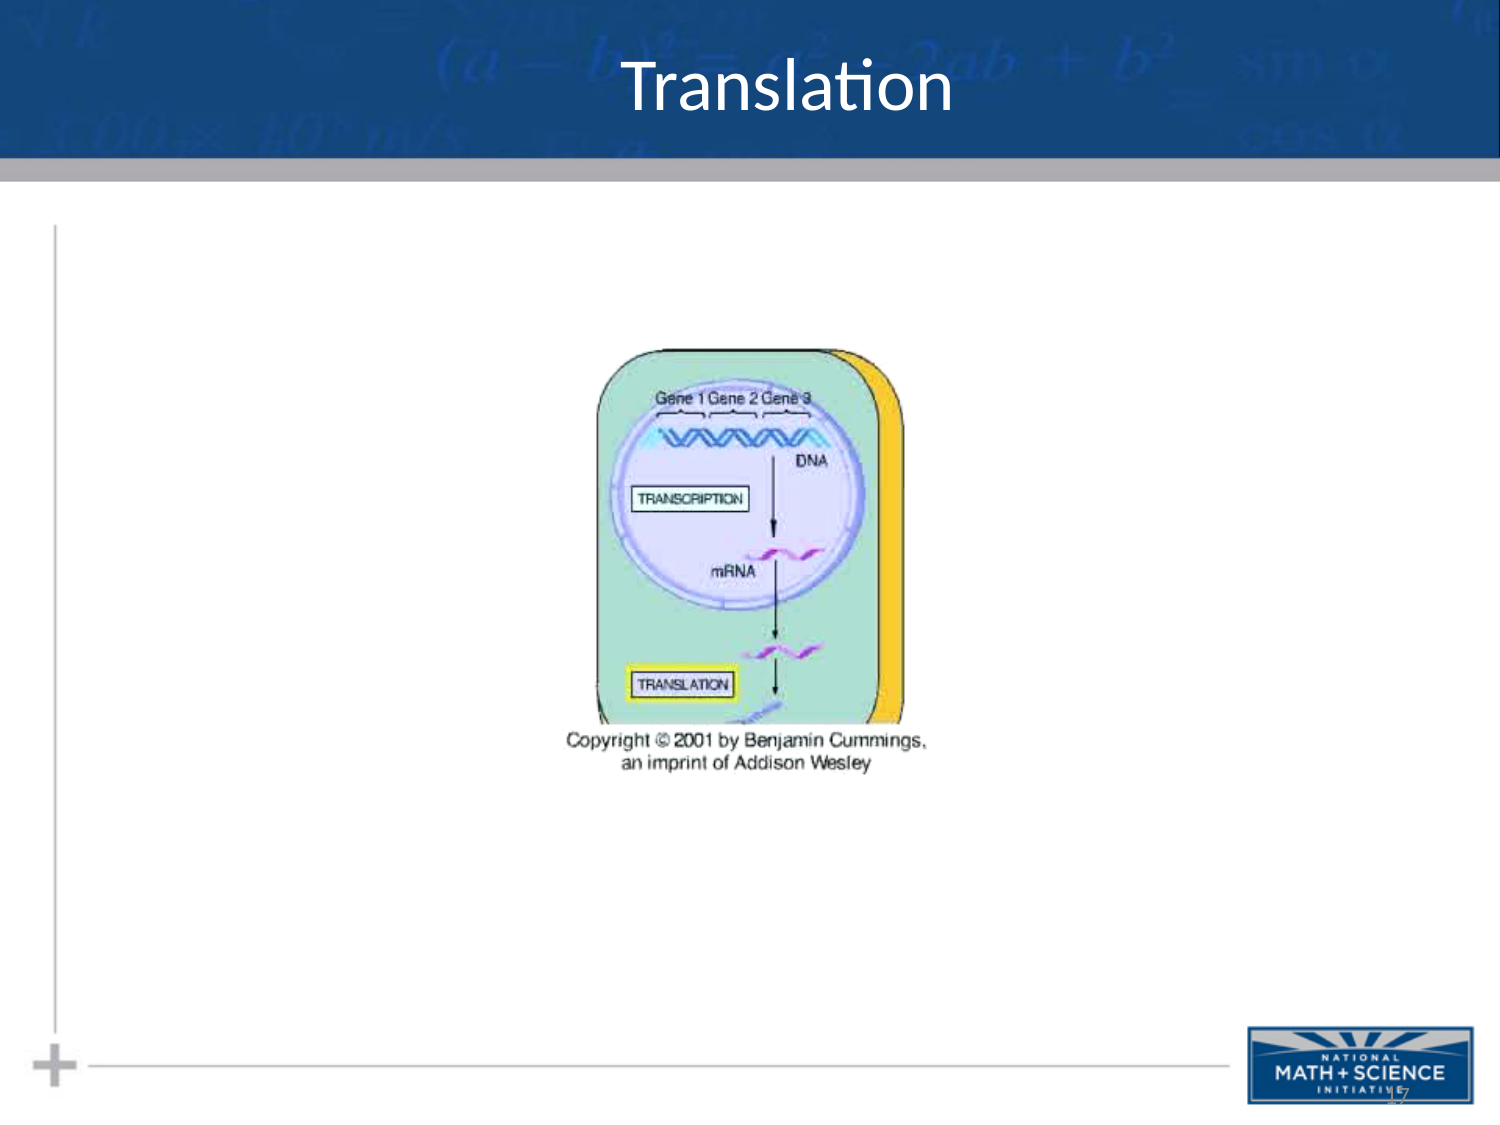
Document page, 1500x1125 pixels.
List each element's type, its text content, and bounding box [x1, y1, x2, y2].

text_box Translation [76, 28, 1500, 134]
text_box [474, 337, 1026, 788]
slide_number 17 [1074, 1065, 1425, 1125]
picture [0, 0, 1500, 1125]
